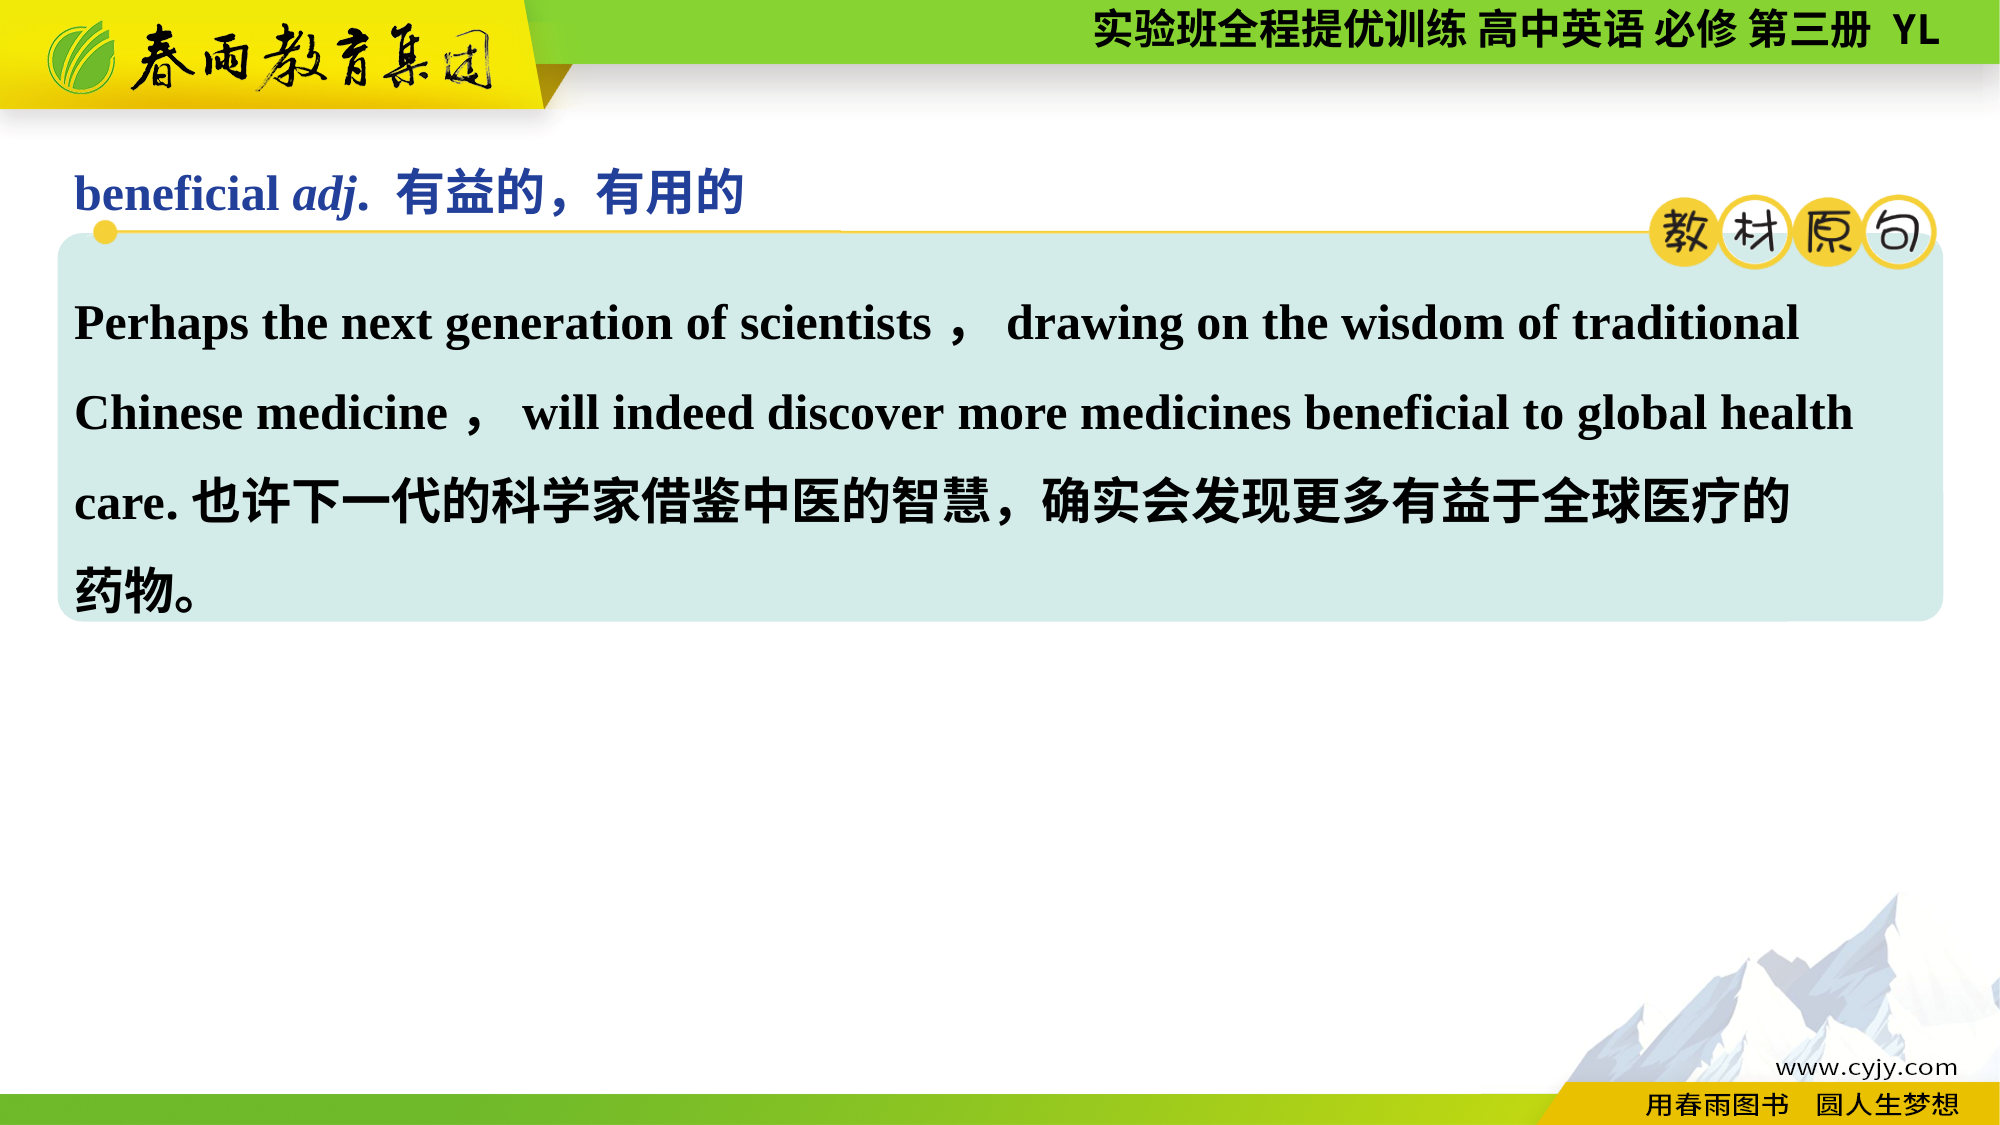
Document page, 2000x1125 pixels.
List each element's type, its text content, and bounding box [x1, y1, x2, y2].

list beneficial adj. 有益的，有用的 Perhaps the next generation of scientists，drawing on the wisdom of traditional Chinese medicine，will indeed discover more medicines beneficial to global health care.也许下一代的科学家借鉴中医的智慧，确实会发现更多有益于全球医疗的 药物。 [59, 122, 1944, 632]
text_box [87, 185, 1938, 272]
picture [0, 0, 2000, 1125]
